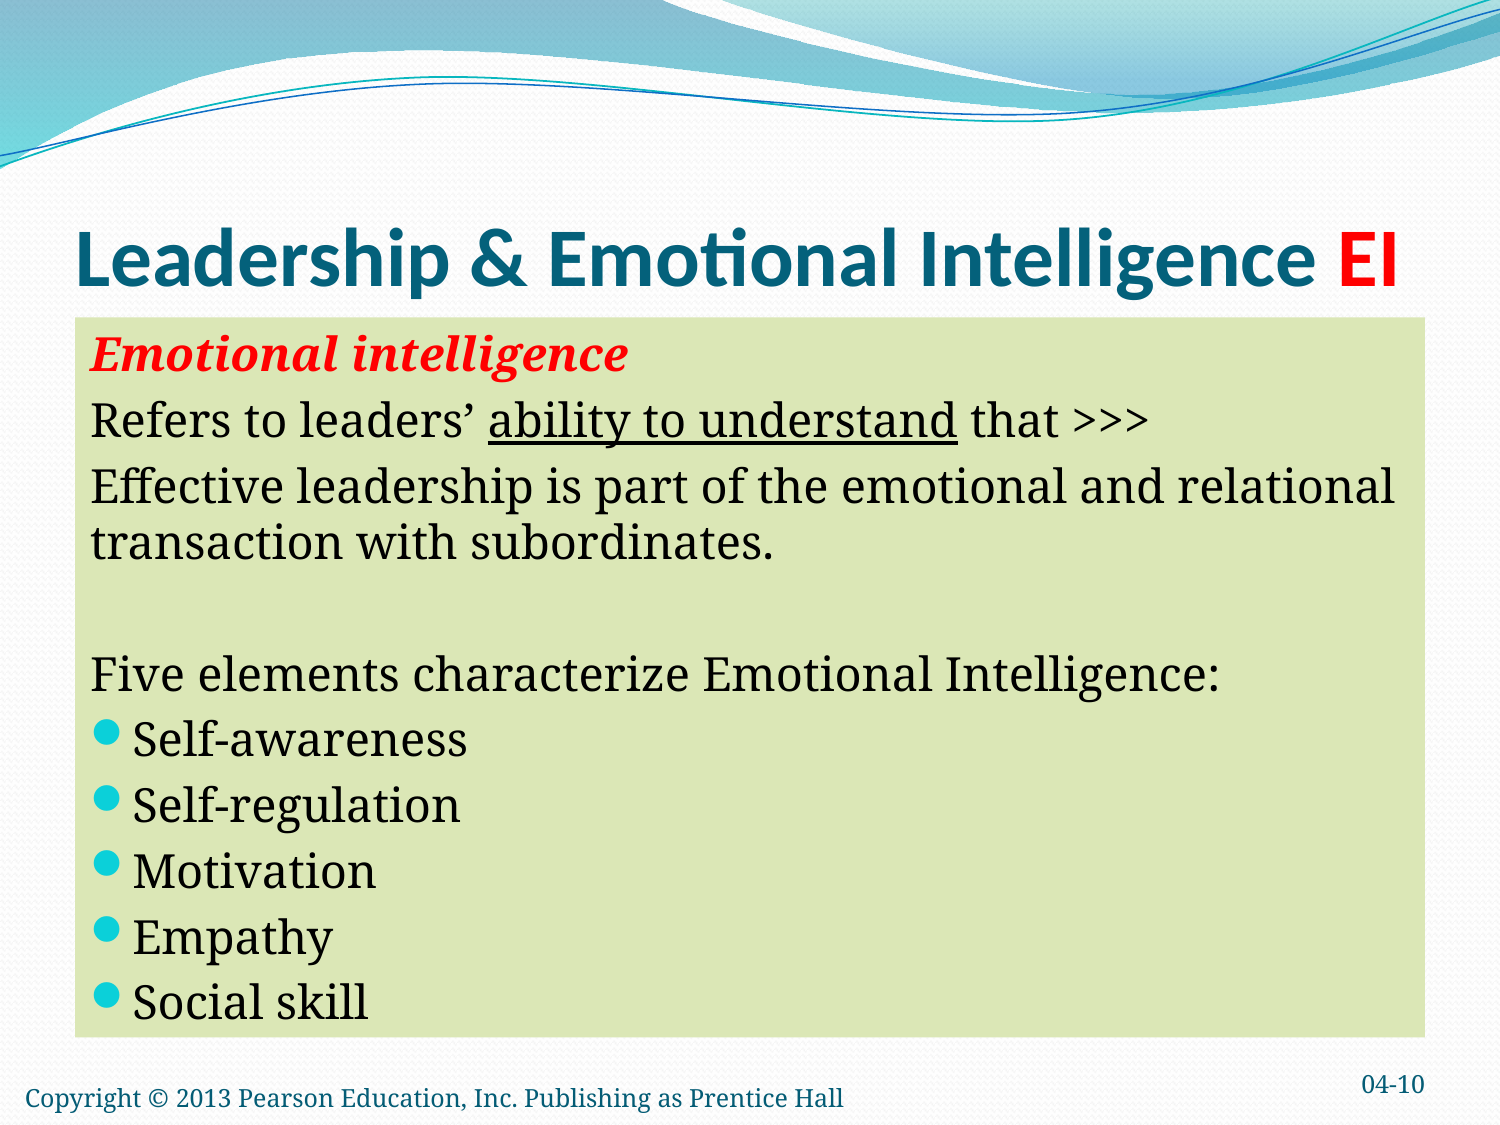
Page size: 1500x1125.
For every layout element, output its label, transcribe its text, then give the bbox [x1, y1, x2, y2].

list Emotional intelligence Refers to leaders’ ability to understand that >>> Effective leadership is part of the emotional and relational transaction with subordinates. Five elements characterize Emotional Intelligence: Self-awareness Self-regulation Motivation Empathy Social skill [74, 317, 1426, 1038]
slide_number 04-10 [1299, 1042, 1425, 1103]
title Leadership & Emotional Intelligence EI [74, 115, 1426, 304]
